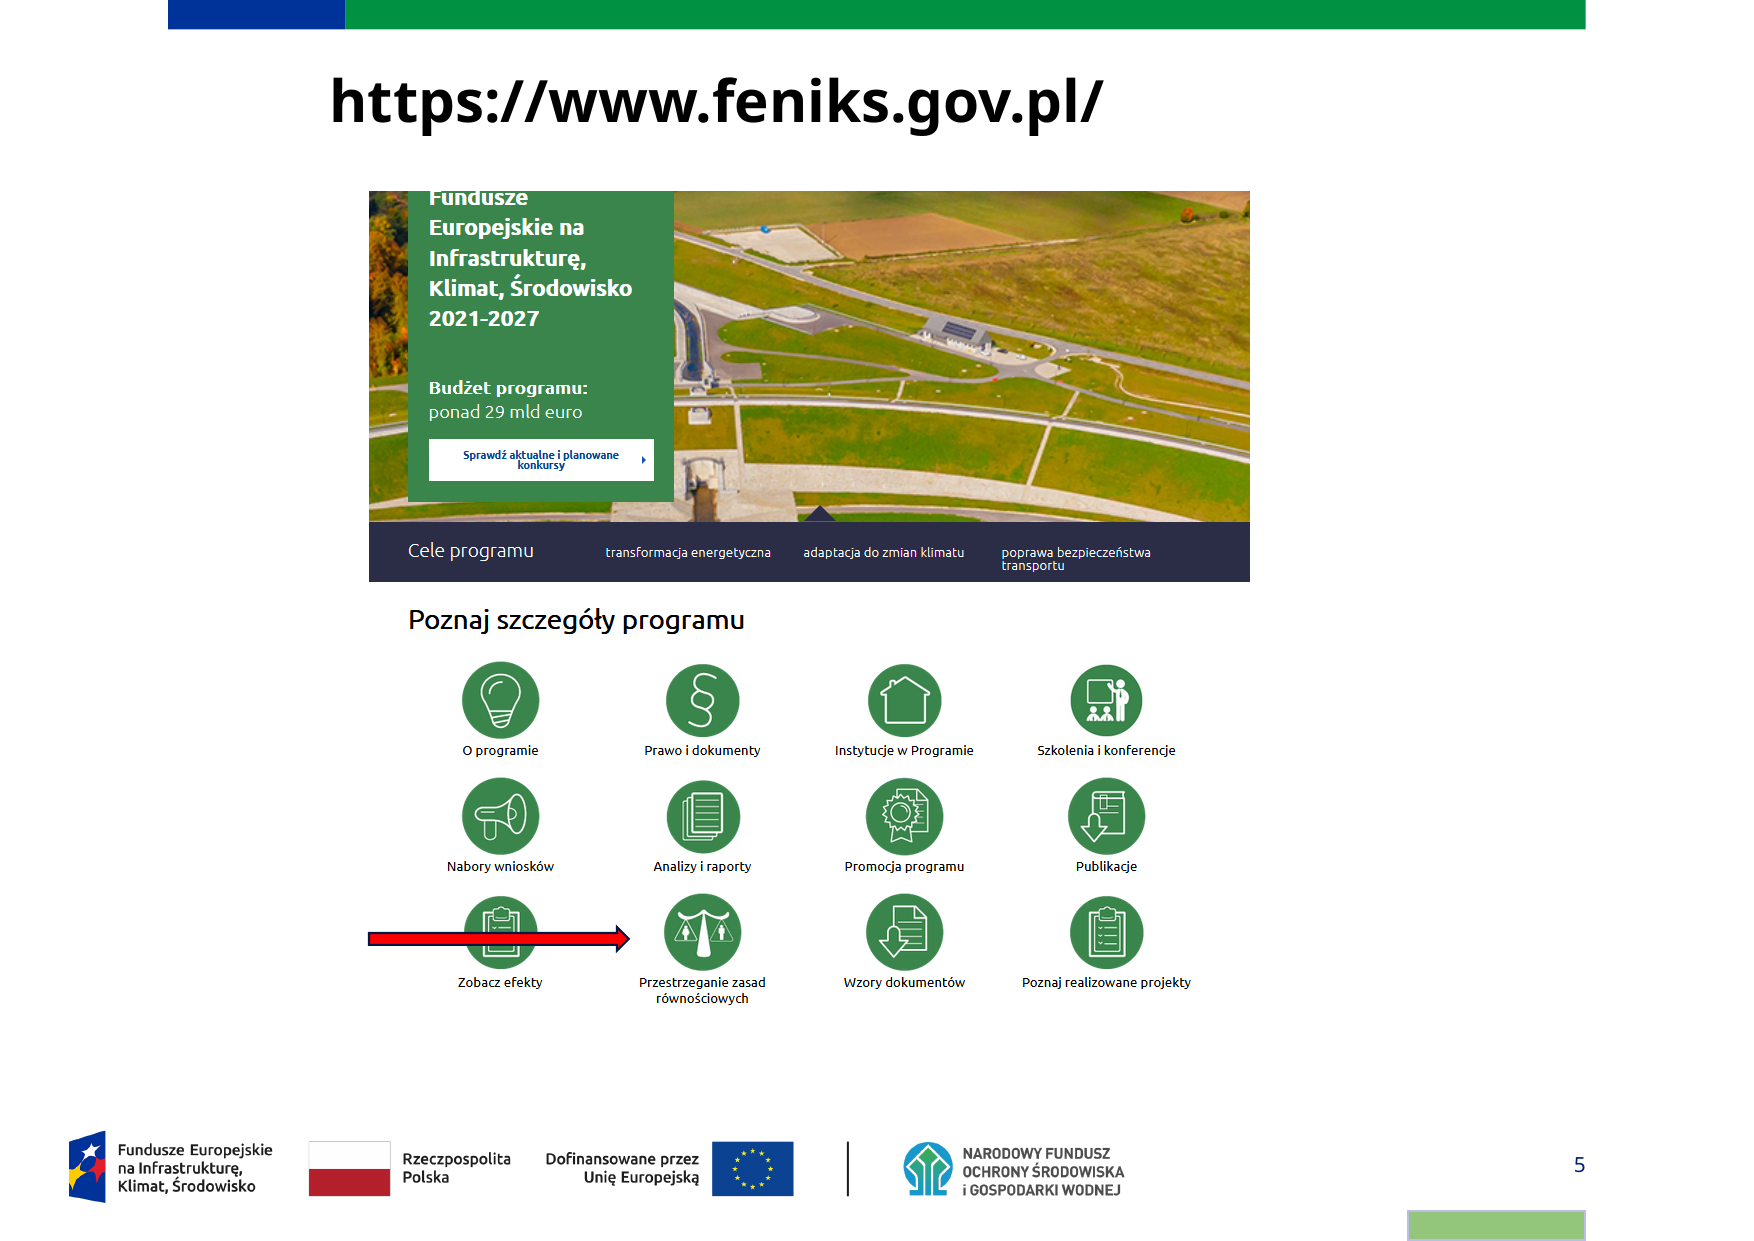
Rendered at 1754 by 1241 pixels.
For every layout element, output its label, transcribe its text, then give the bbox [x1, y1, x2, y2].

picture [49, 1112, 1143, 1221]
picture [368, 191, 1250, 1024]
slide_number 5 [1408, 1151, 1586, 1181]
title / https://www.feniks.gov.pl//przestrzeganie-zasad-rownosciowych/e informacje [168, 59, 1586, 325]
